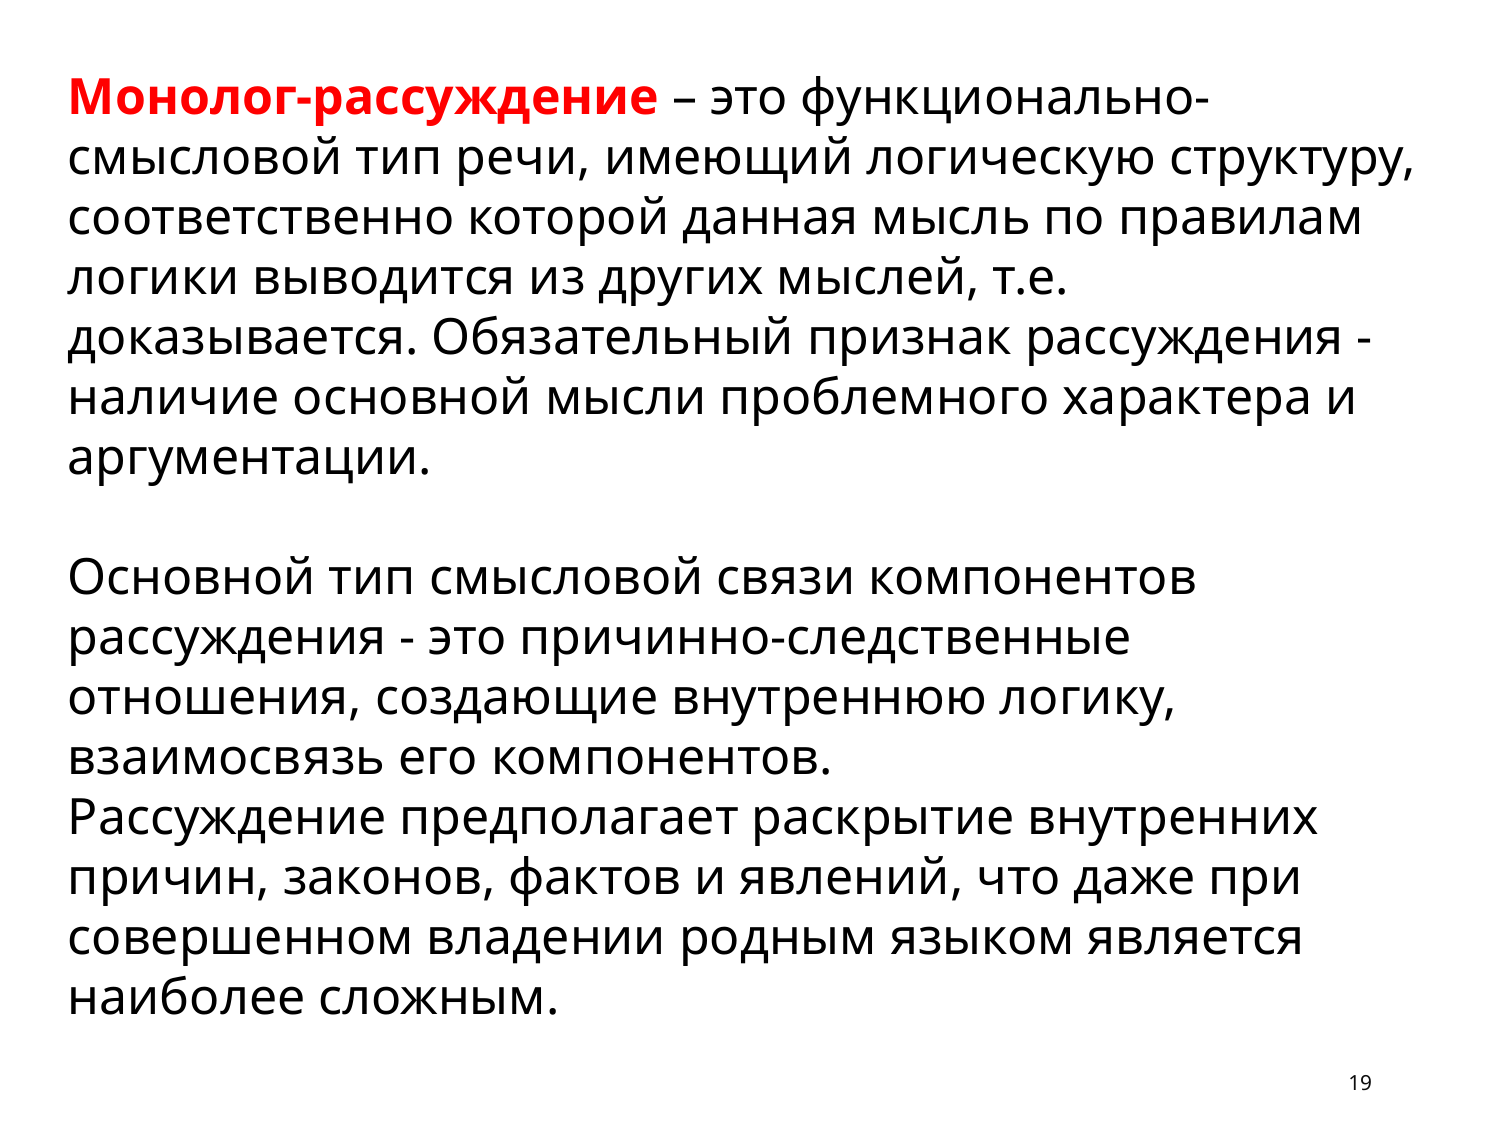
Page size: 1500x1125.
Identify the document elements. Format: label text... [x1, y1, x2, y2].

text_box Монолог-рассуждение – это функционально-смысловой тип речи, имеющий логическую структуру, соответственно которой данная мысль по правилам логики выводится из других мыслей, т.е. доказывается. Обязательный признак рассуждения - наличие основной мысли проблемного характера и аргументации. Основной тип смысловой связи компонентов рассуждения - это причинно-следственные отношения, создающие внутреннюю логику, взаимосвязь его компонентов. Рассуждение предполагает раскрытие внутренних причин, законов, фактов и явлений, что даже при совершенном владении родным языком является наиболее сложным. [53, 57, 1432, 1033]
slide_number 19 [1333, 1061, 1454, 1107]
